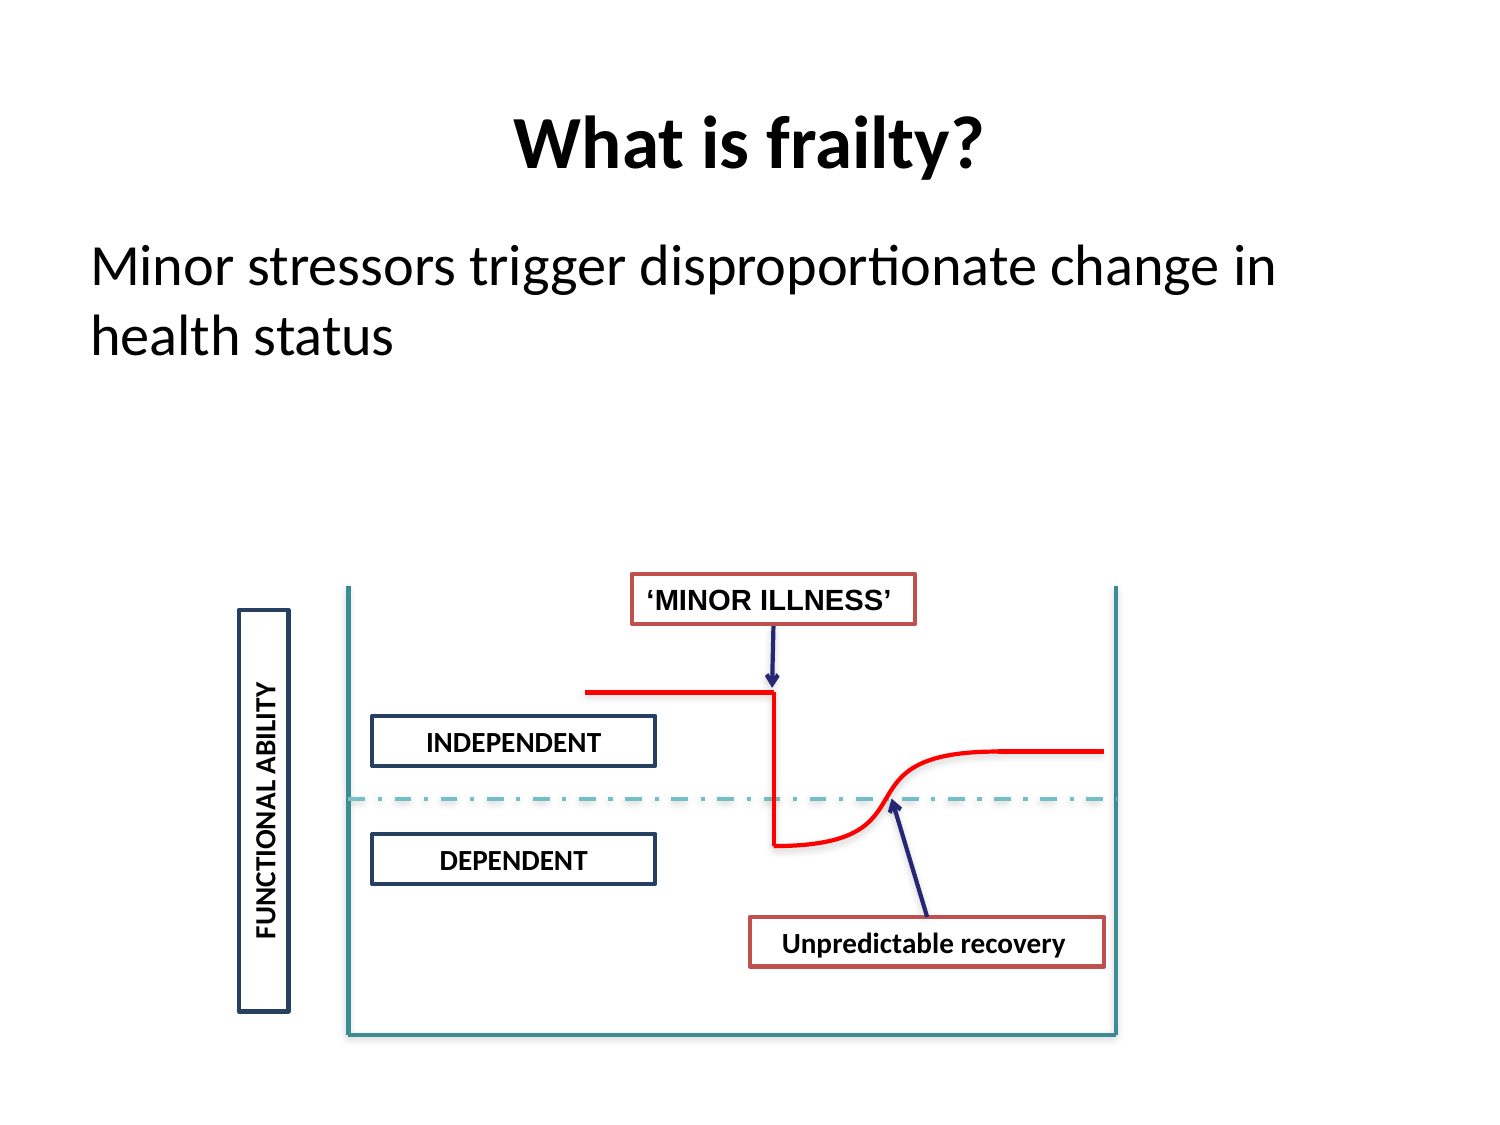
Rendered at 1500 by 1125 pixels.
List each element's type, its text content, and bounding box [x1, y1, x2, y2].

title What is frailty? [75, 45, 1425, 220]
text_box FUNCTIONAL ABILITY [237, 608, 291, 1014]
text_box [773, 751, 999, 847]
text_box Unpredictable recovery [748, 915, 1106, 969]
text_box INDEPENDENT [370, 714, 657, 768]
list Minor stressors trigger disproportionate change in health status [75, 220, 1425, 409]
text_box ‘MINOR ILLNESS’ [630, 572, 917, 626]
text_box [891, 798, 928, 918]
text_box DEPENDENT [370, 832, 657, 886]
